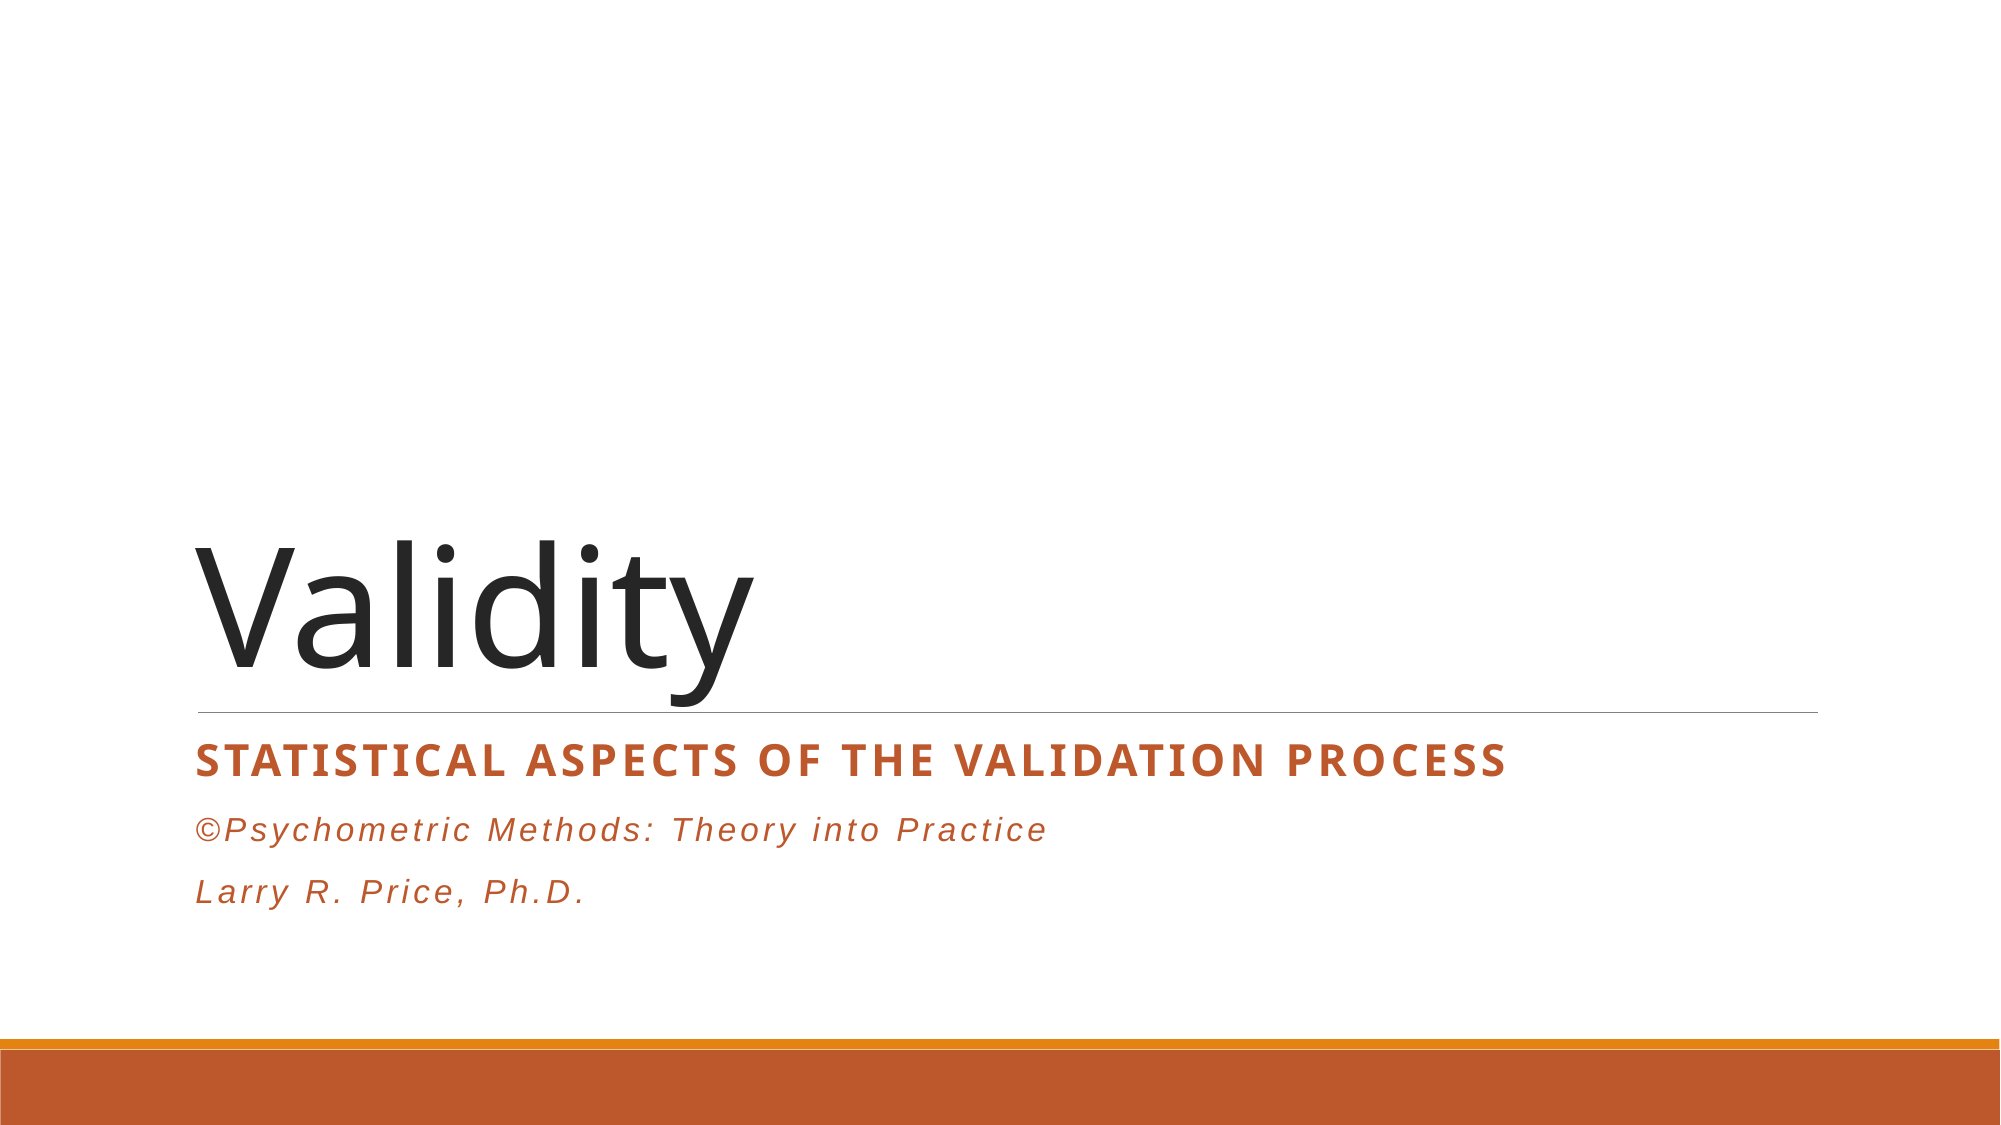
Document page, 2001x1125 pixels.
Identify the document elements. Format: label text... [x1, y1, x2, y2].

subtitle Statistical aspects of the validation process ©Psychometric Methods: Theory into Practice Larry R. Price, Ph.D. [180, 730, 1831, 919]
title Validity [180, 124, 1830, 710]
